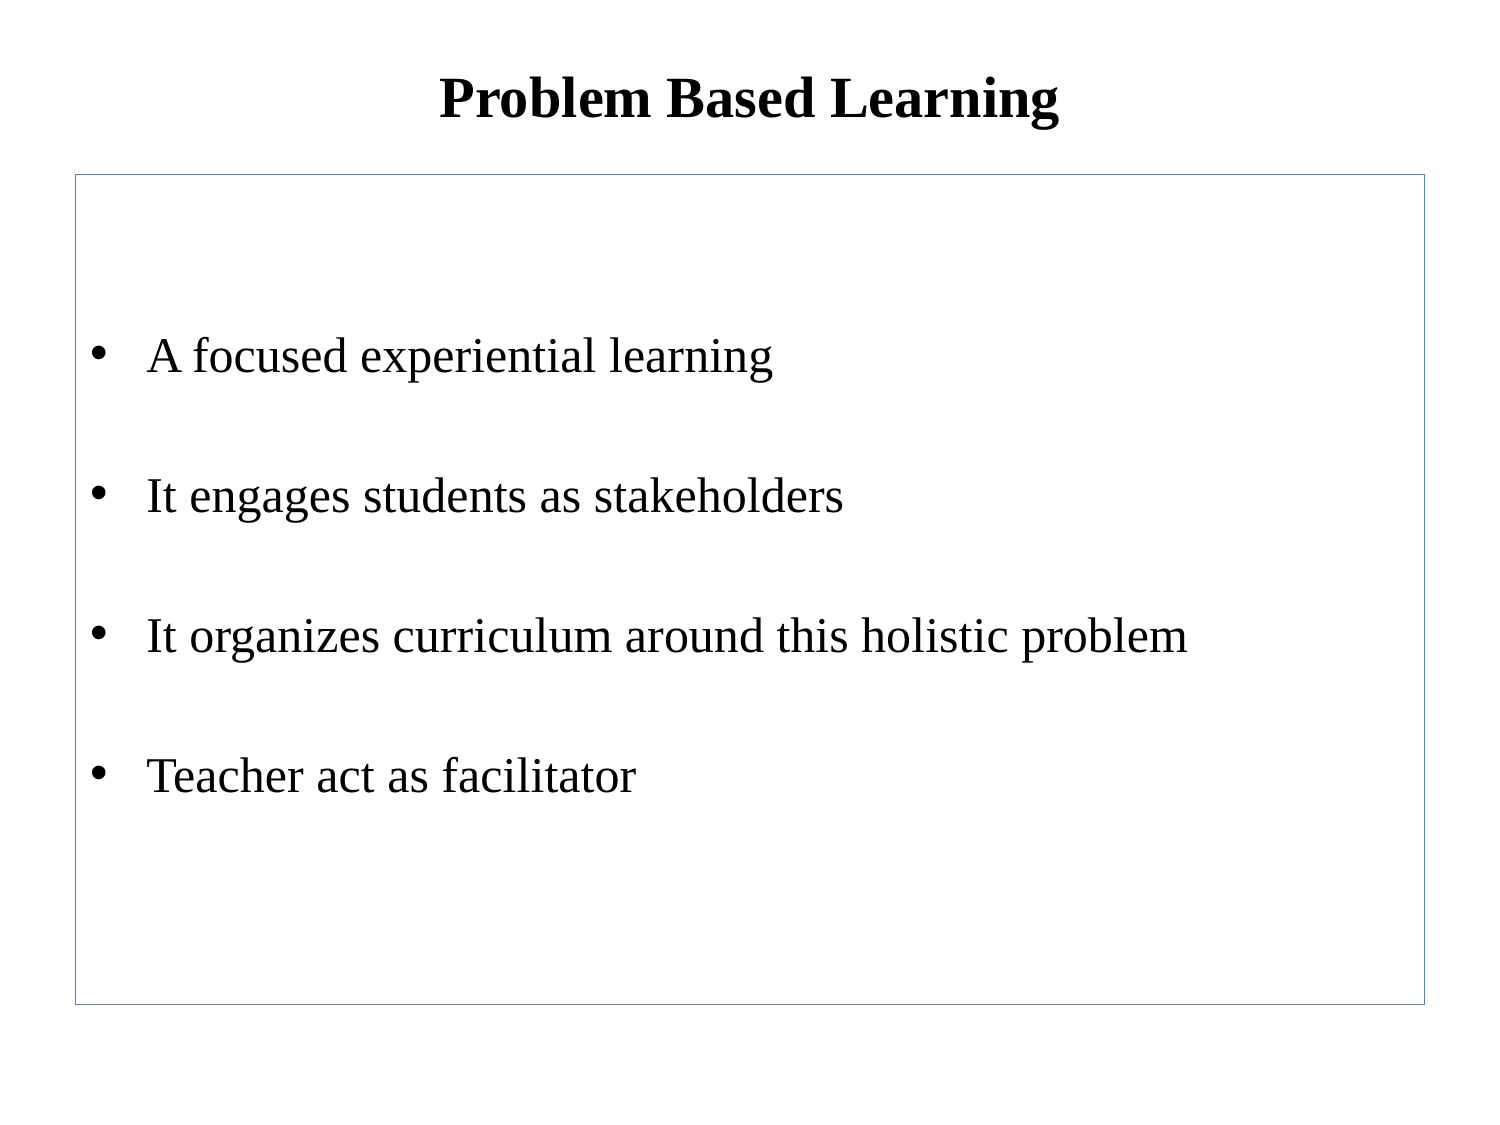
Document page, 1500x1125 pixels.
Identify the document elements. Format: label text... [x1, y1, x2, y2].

list A focused experiential learning It engages students as stakeholders It organizes curriculum around this holistic problem Teacher act as facilitator [75, 174, 1425, 1005]
title Problem Based Learning [75, 45, 1425, 174]
